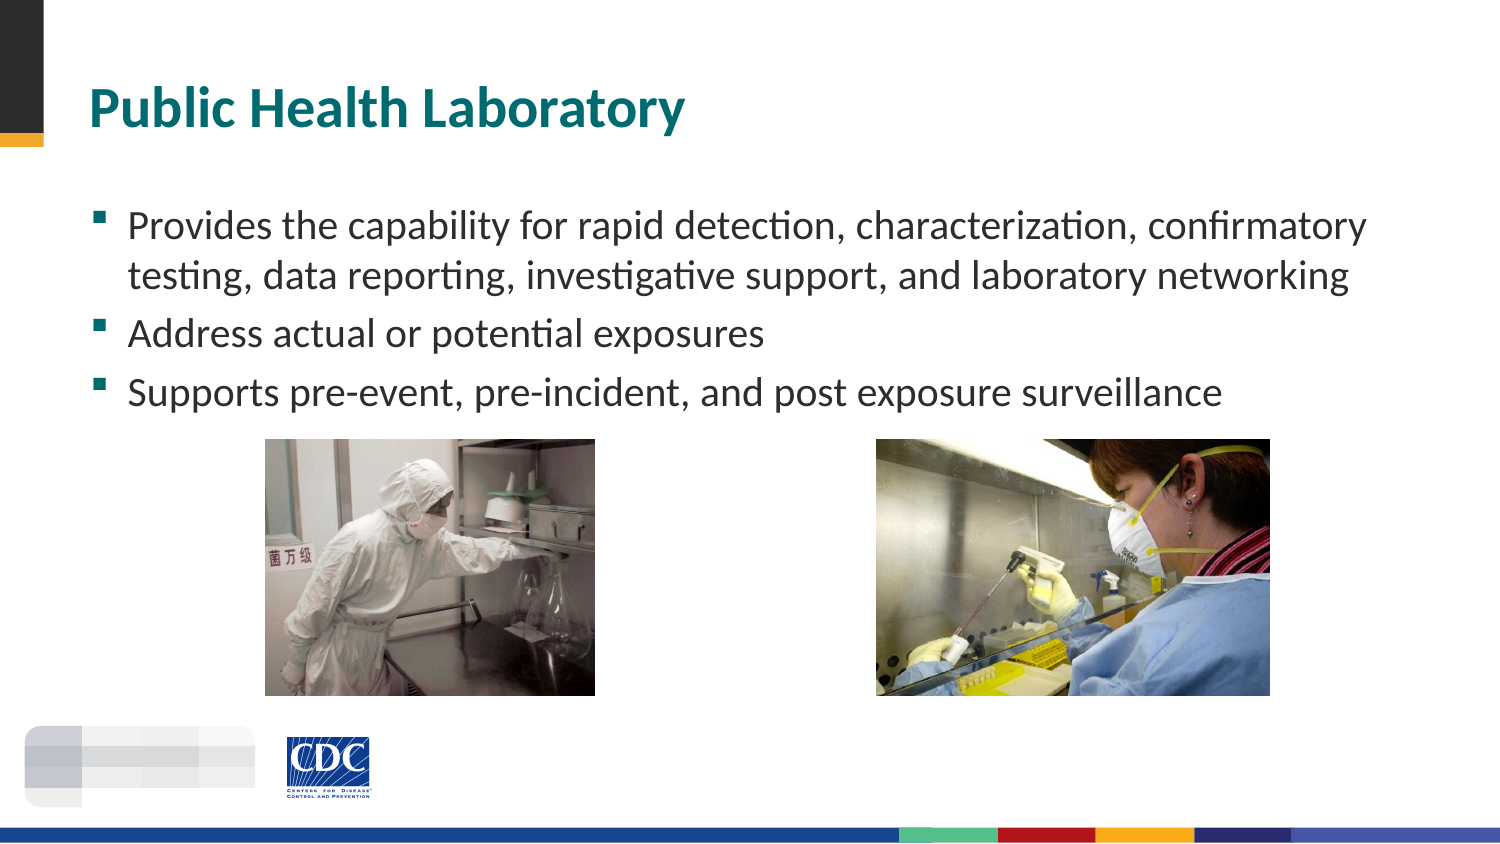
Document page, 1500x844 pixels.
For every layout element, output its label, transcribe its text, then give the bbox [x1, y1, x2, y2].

list Provides the capability for rapid detection, characterization, confirmatory testing, data reporting, investigative support, and laboratory networking Address actual or potential exposures Supports pre-event, pre-incident, and post exposure surveillance [75, 190, 1414, 739]
picture [876, 439, 1270, 696]
title Public Health Laboratory [75, 33, 1425, 147]
picture [287, 739, 372, 798]
picture [265, 439, 595, 697]
